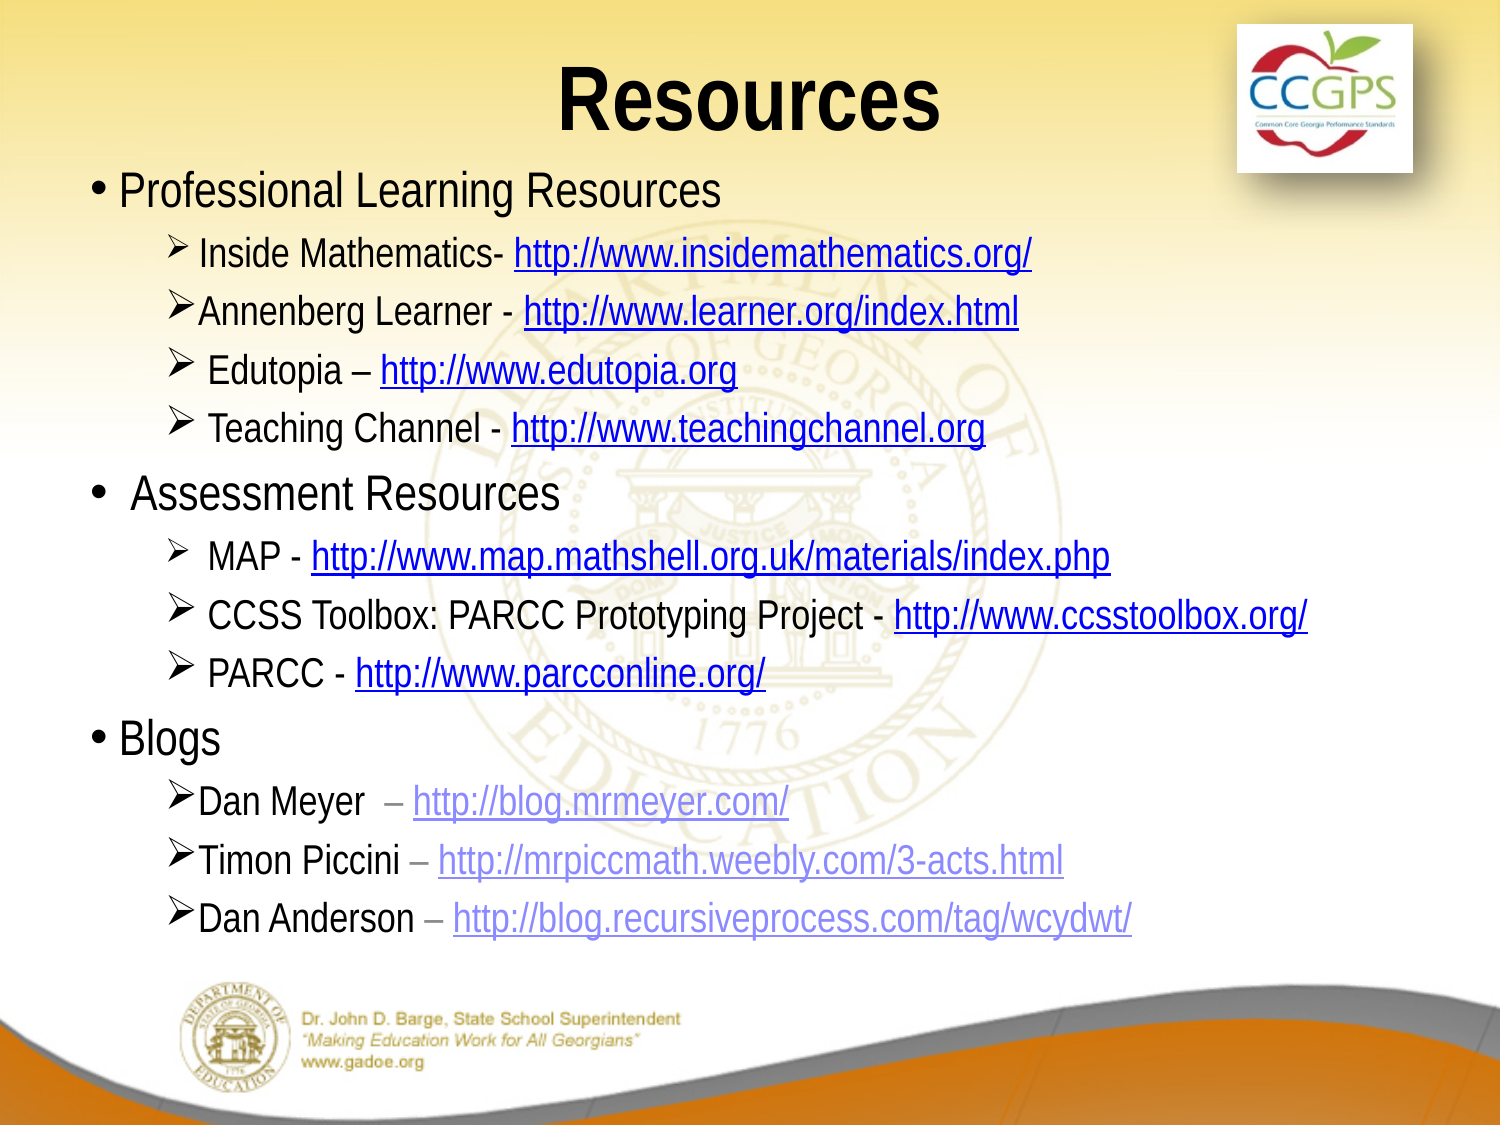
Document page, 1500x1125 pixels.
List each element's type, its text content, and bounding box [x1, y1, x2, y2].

subtitle Professional Learning Resources Inside Mathematics- http://www.insidemathematics.org/ Annenberg Learner - http://www.learner.org/index.html Edutopia – http://www.edutopia.org Teaching Channel - http://www.teachingchannel.org Assessment Resources MAP - http://www.map.mathshell.org.uk/materials/index.php CCSS Toolbox: PARCC Prototyping Project - http://www.ccsstoolbox.org/ PARCC - http://www.parcconline.org/ Blogs Dan Meyer – http://blog.mrmeyer.com/ Timon Piccini – http://mrpiccmath.weebly.com/3-acts.html Dan Anderson – http://blog.recursiveprocess.com/tag/wcydwt/ [74, 149, 1451, 1063]
picture [0, 0, 1500, 1125]
title Resources [112, 37, 1226, 149]
